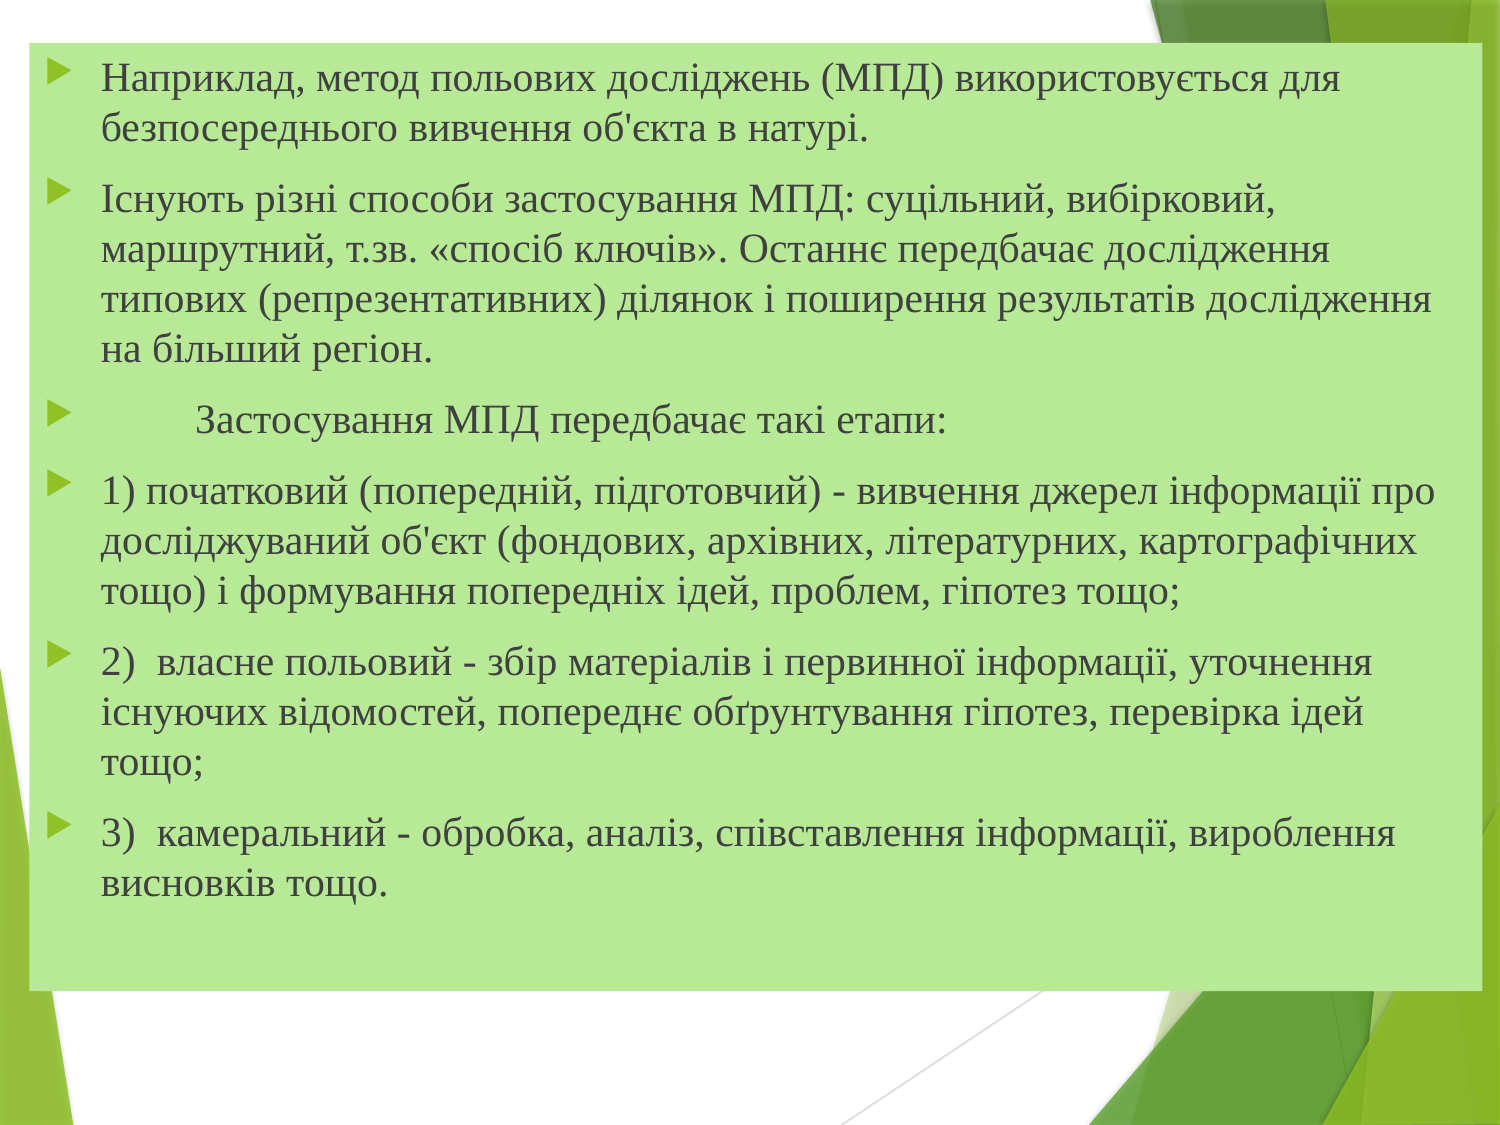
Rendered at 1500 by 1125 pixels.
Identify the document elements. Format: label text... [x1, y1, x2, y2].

list Наприклад, метод польових досліджень (МПД) використовується для безпосереднього вивчення об'єкта в натурі. Існують різні способи застосування МПД: суцільний, вибірковий, маршрутний, т.зв. «спосіб ключів». Останнє передбачає дослідження типових (репрезентативних) ділянок і поширення результатів дослідження на більший регіон. Застосування МПД передбачає такі етапи: 1) початковий (попередній, підготовчий) - вивчення джерел інформації про досліджуваний об'єкт (фондових, архівних, літературних, картографічних тощо) і формування попередніх ідей, проблем, гіпотез тощо; 2) власне польовий - збір матеріалів і первинної інформації, уточнення існуючих відомостей, попереднє обґрунтування гіпотез, перевірка ідей тощо; 3) камеральний - обробка, аналіз, співставлення інформації, вироблення висновків тощо. [29, 42, 1483, 992]
